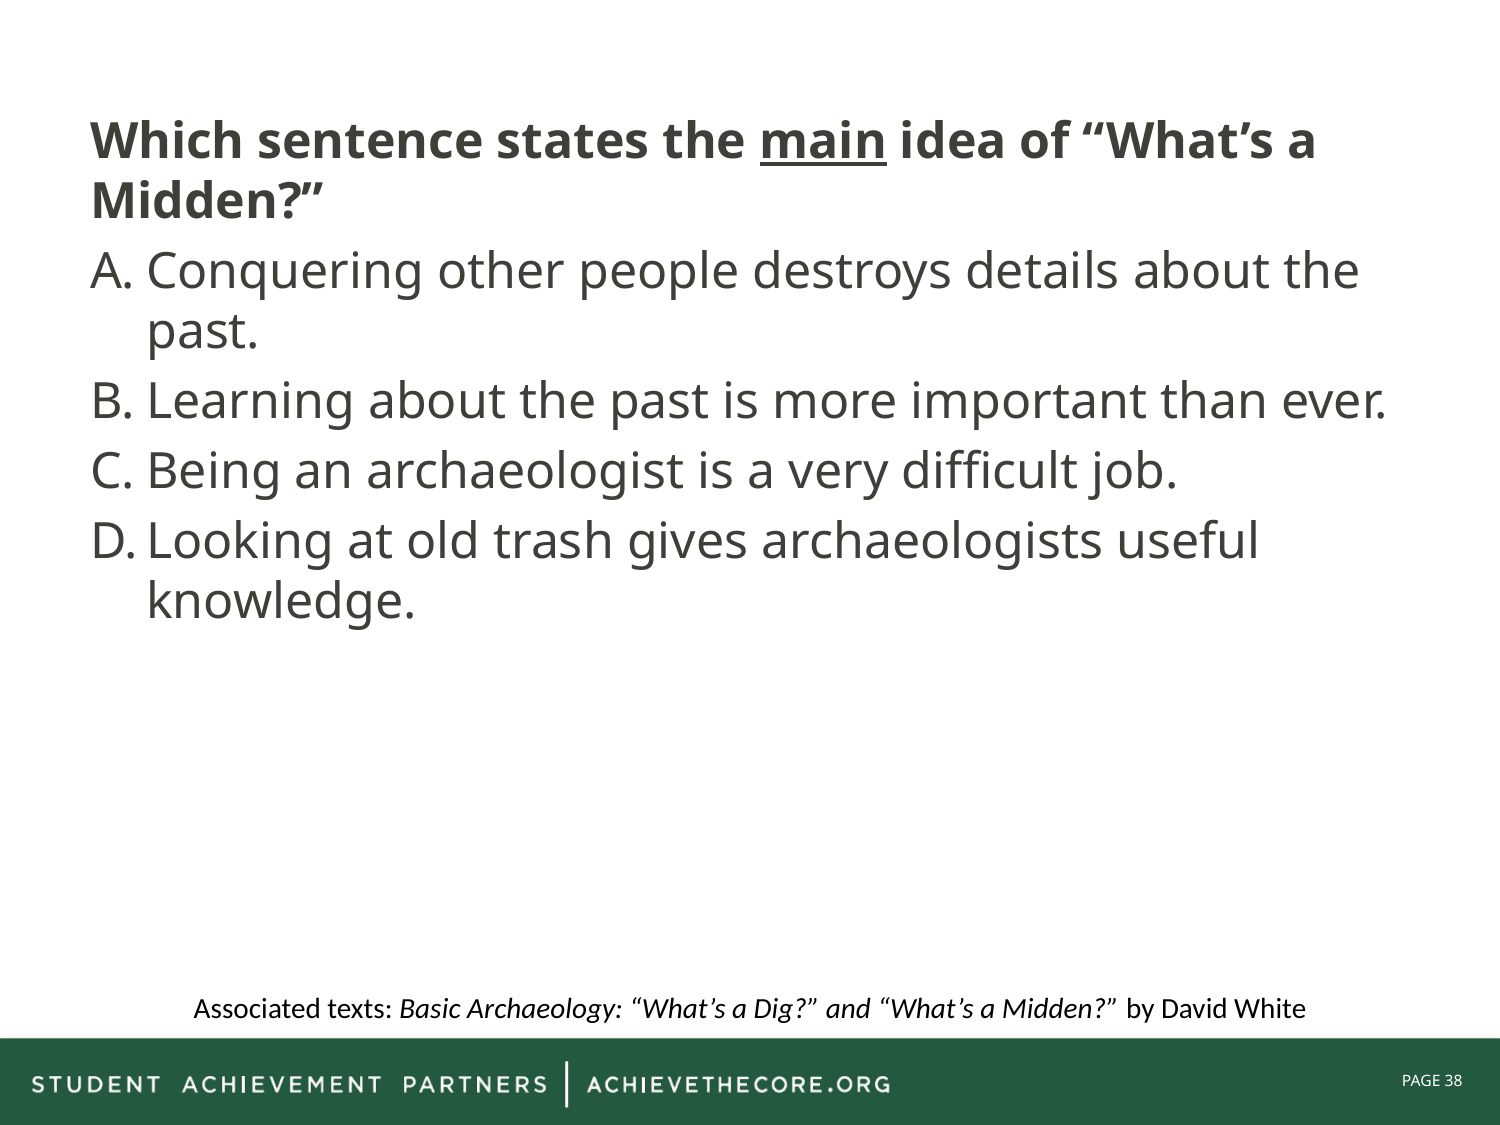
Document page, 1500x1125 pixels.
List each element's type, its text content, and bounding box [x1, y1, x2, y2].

list Which sentence states the main idea of “What’s a Midden?” Conquering other people destroys details about the past. Learning about the past is more important than ever. Being an archaeologist is a very difficult job. Looking at old trash gives archaeologists useful knowledge. [75, 100, 1425, 739]
text_box Associated texts: Basic Archaeology: “What’s a Dig?” and “What’s a Midden?” by David White [91, 981, 1409, 1032]
